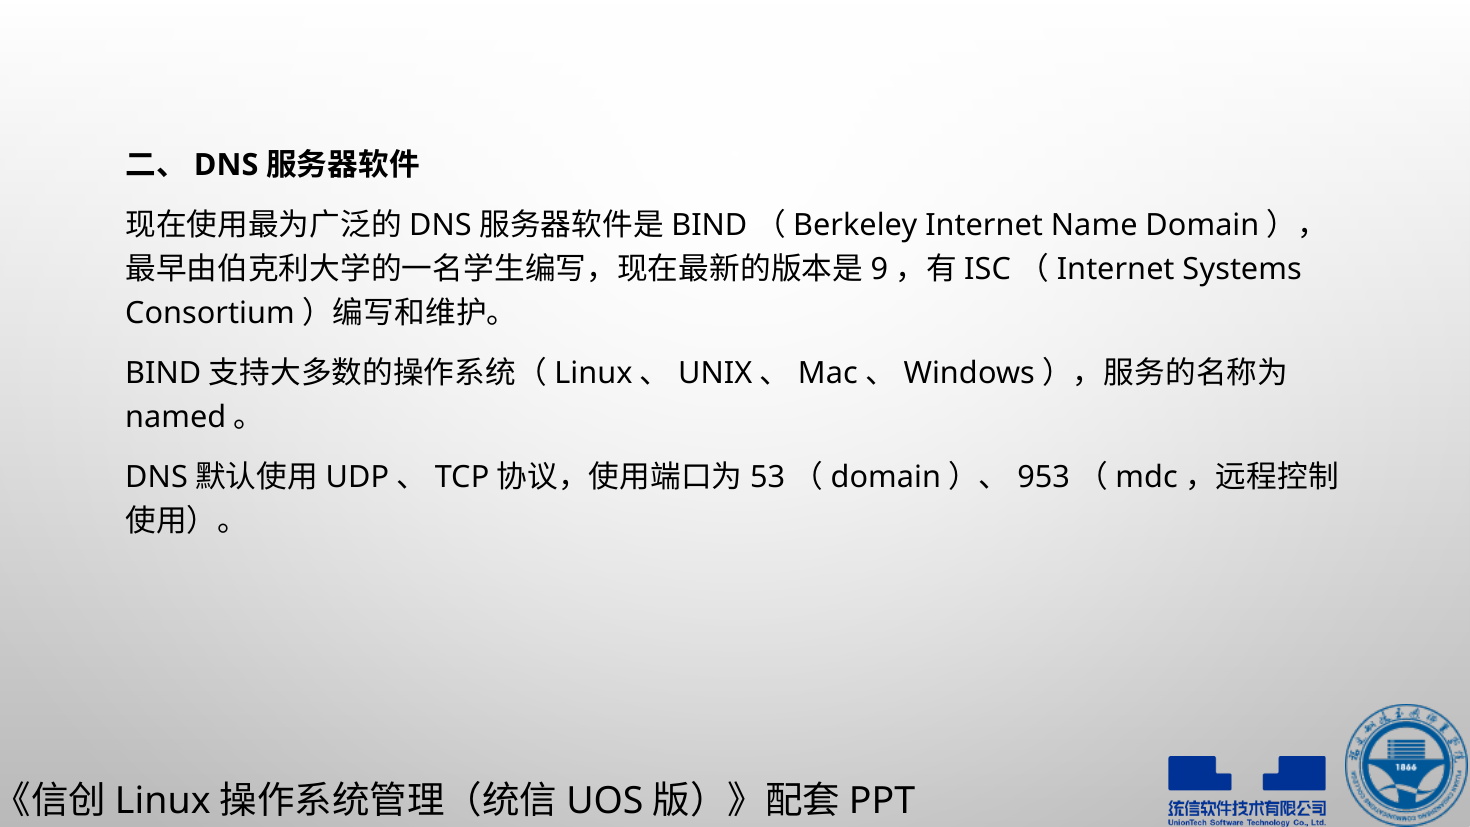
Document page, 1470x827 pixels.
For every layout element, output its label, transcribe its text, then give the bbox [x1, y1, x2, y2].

list 二、DNS服务器软件 现在使用最为广泛的DNS服务器软件是BIND（Berkeley Internet Name Domain），最早由伯克利大学的一名学生编写，现在最新的版本是9，有ISC（Internet Systems Consortium）编写和维护。 BIND支持大多数的操作系统（Linux、UNIX、Mac、Windows），服务的名称为named。 DNS默认使用UDP、TCP协议，使用端口为53（domain）、953（mdc，远程控制使用）。 [110, 129, 1360, 699]
picture [0, 0, 1470, 827]
